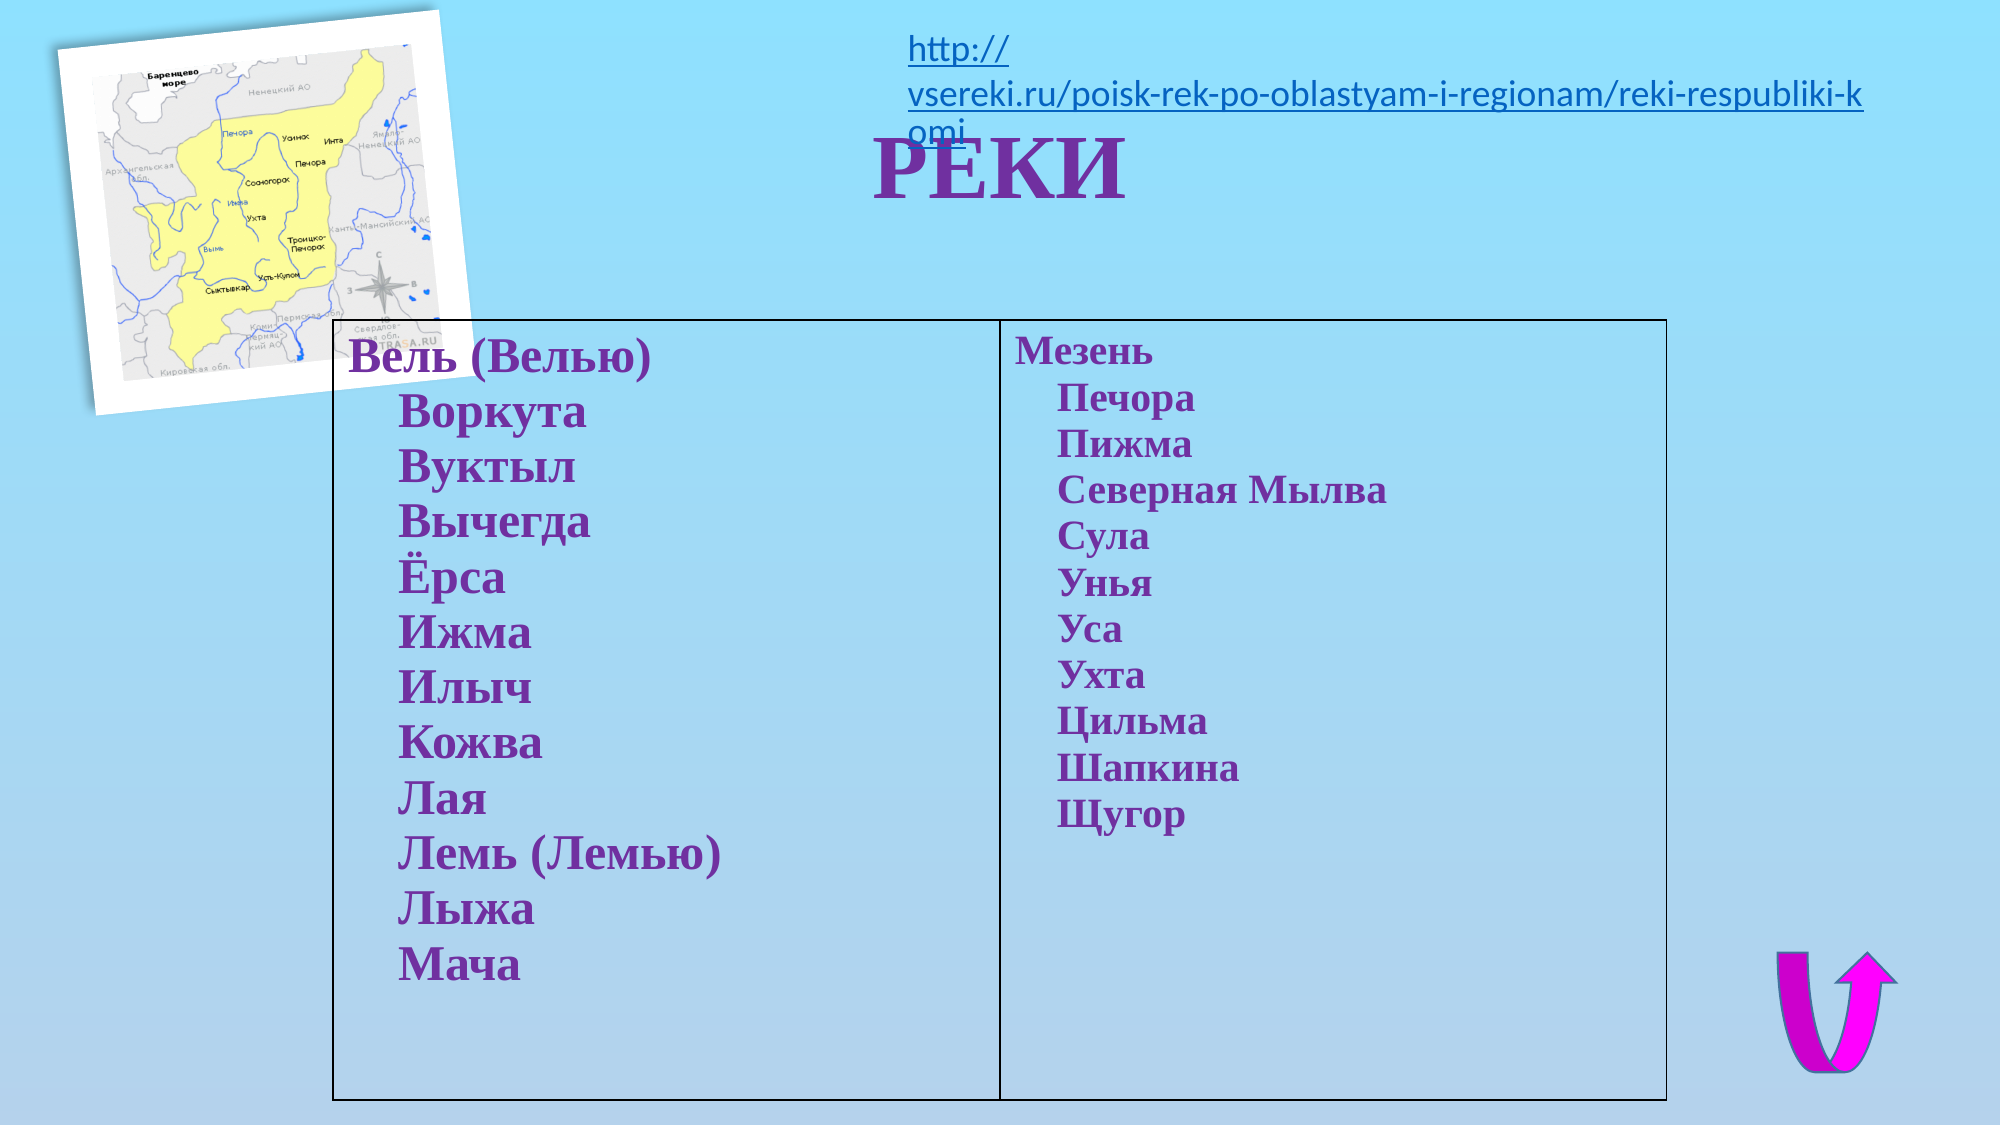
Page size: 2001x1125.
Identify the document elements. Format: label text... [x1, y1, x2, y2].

picture [93, 45, 439, 381]
table_header Вель (Велью) Воркута Вуктыл Вычегда Ёрса Ижма Илыч Кожва Лая Лемь (Лемью) Лыжа Мача [334, 321, 999, 1099]
text_box [1776, 951, 1899, 1074]
table_header Мезень Печора Пижма Северная Мылва Сула Унья Уса Ухта Цильма Шапкина Щугор [1001, 321, 1666, 1099]
title РЕКИ [445, 59, 1863, 278]
text_box http://vsereki.ru/poisk-rek-po-oblastyam-i-regionam/reki-respubliki-komi [892, 17, 1893, 167]
